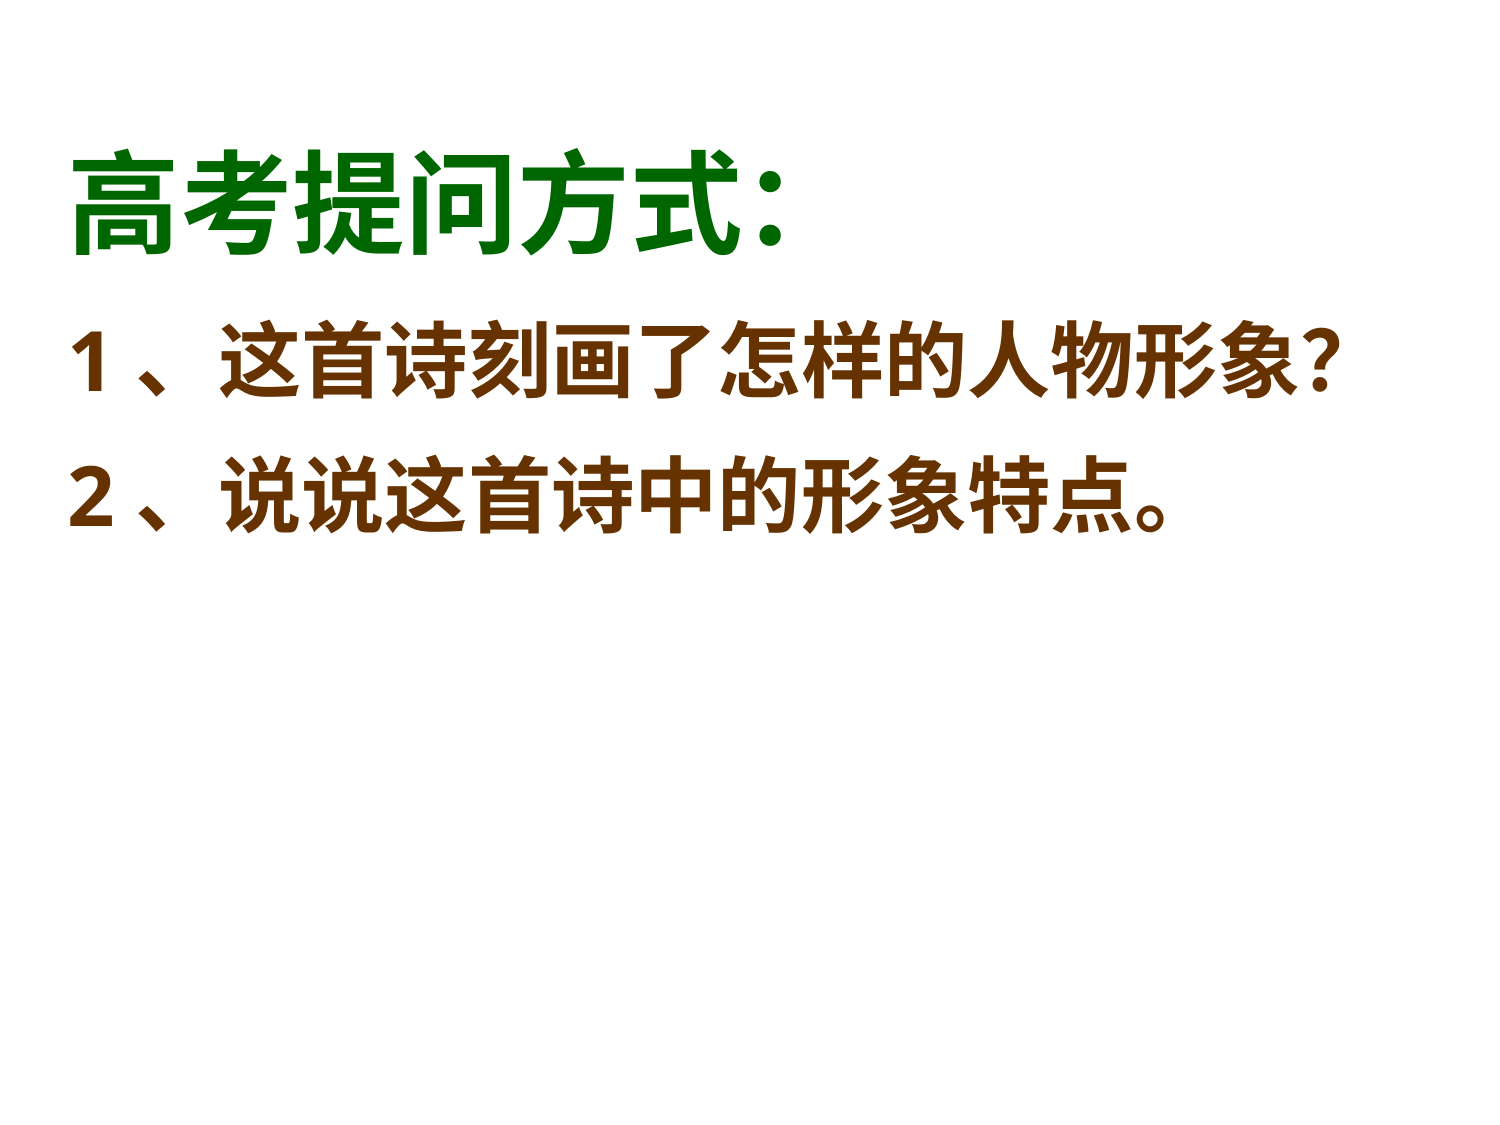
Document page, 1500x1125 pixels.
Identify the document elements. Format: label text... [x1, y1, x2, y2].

text_box 高考提问方式： 1、这首诗刻画了怎样的人物形象？ 2、说说这首诗中的形象特点。 [53, 125, 1500, 685]
